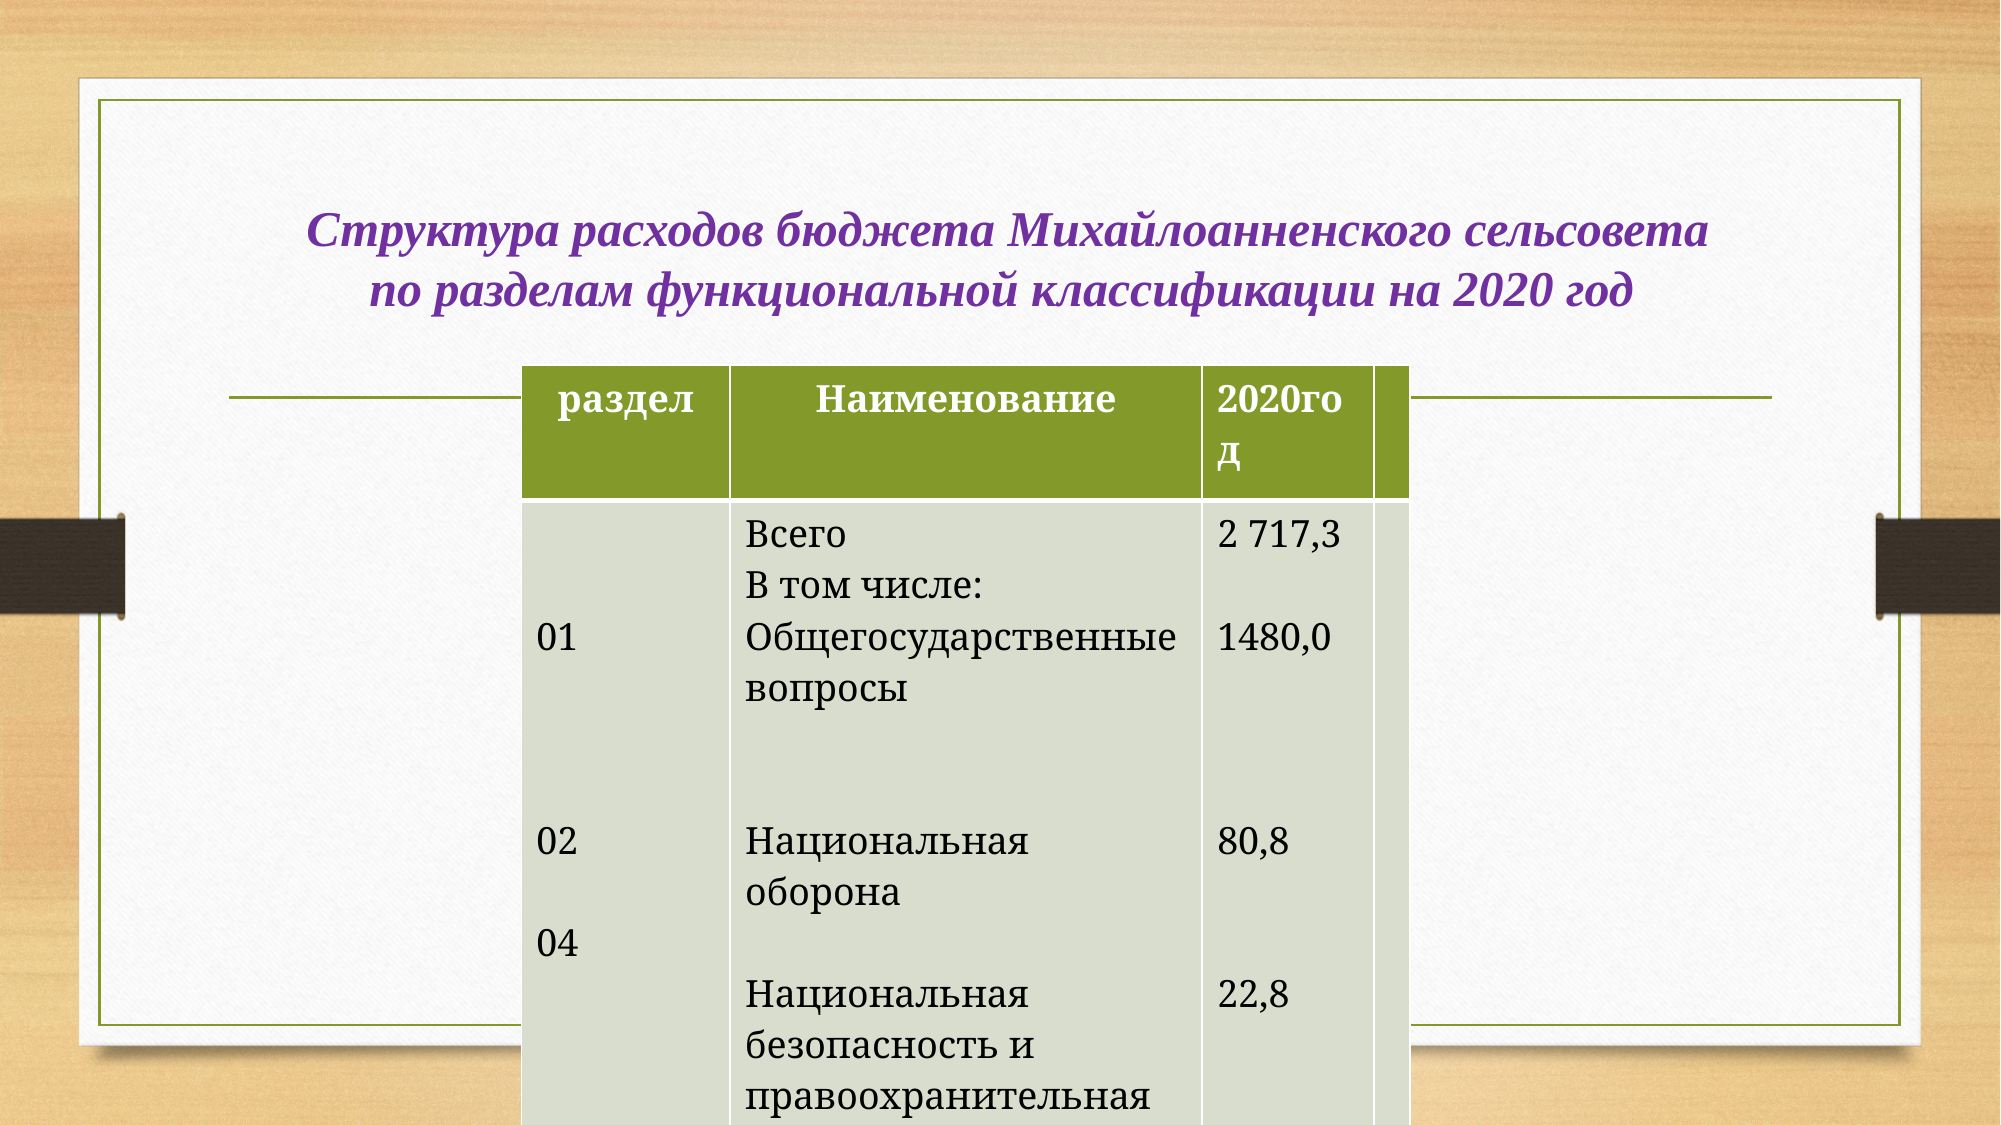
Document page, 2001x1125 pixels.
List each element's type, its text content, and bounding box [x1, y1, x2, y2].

table_header 2020год [1203, 366, 1373, 498]
table_cell [1375, 503, 1409, 1125]
table_header Наименование [731, 366, 1201, 498]
picture [0, 0, 2001, 1125]
table_header [1375, 366, 1409, 498]
table_cell 2 717,3 1480,0 80,8 22,8 888,8 [1203, 503, 1373, 1125]
table_cell 01 02 04 08 [522, 503, 729, 1125]
title Структура расходов бюджета Михайлоанненского сельсовета по разделам функциональной классификации на 2020 год [232, 250, 1783, 383]
table_header раздел [522, 366, 729, 498]
table_cell Всего В том числе: Общегосударственные вопросы Национальная оборона Национальная безопасность и правоохранительная деятельность Культура, Кинематография [731, 503, 1201, 1125]
